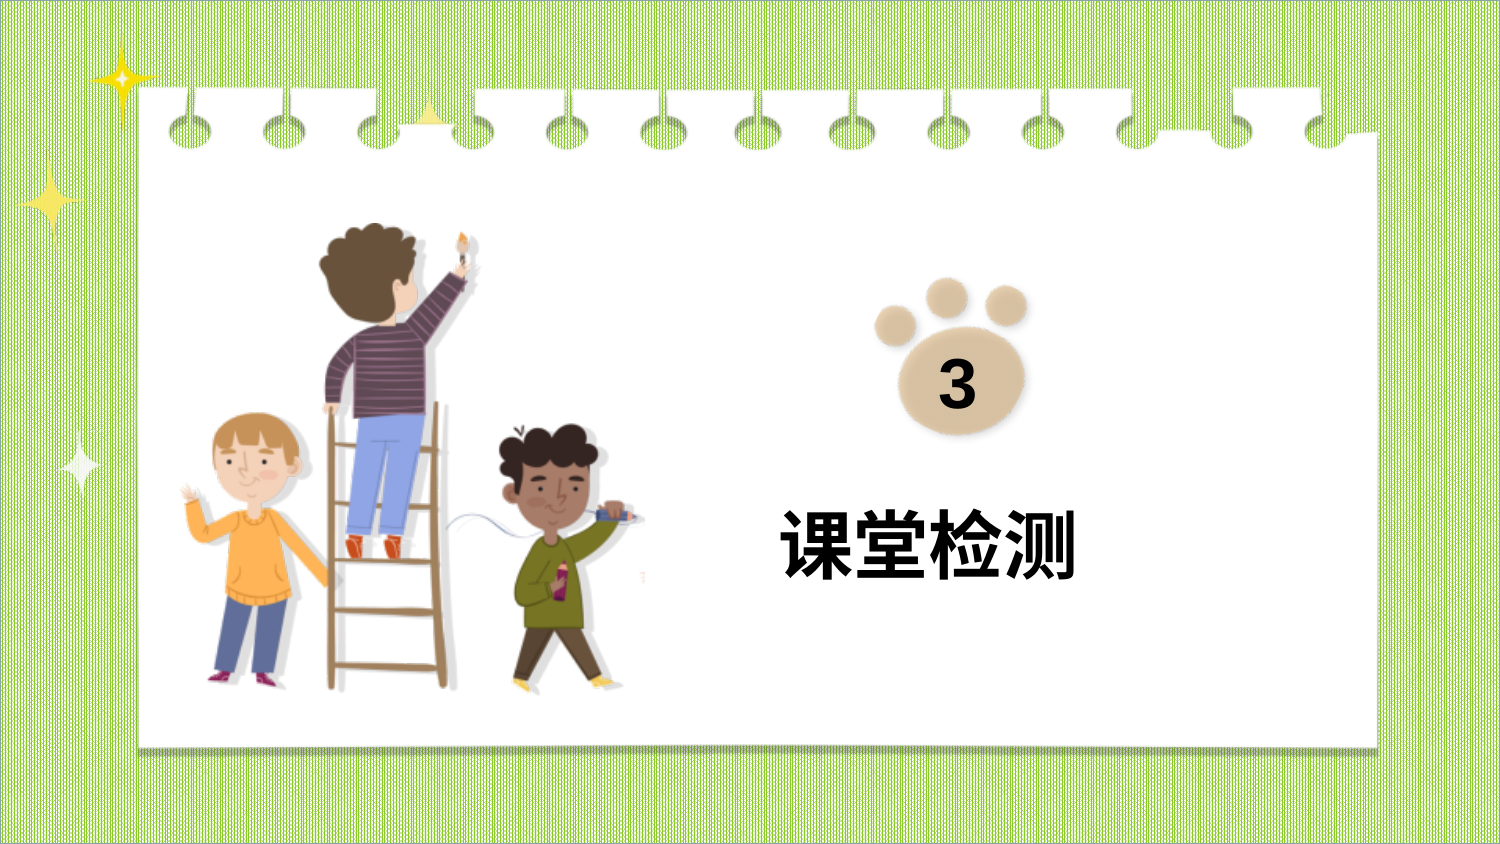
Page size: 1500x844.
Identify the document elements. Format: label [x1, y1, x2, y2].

picture [0, 0, 1500, 779]
text_box [0, 779, 1500, 844]
text_box [540, 0, 1500, 64]
